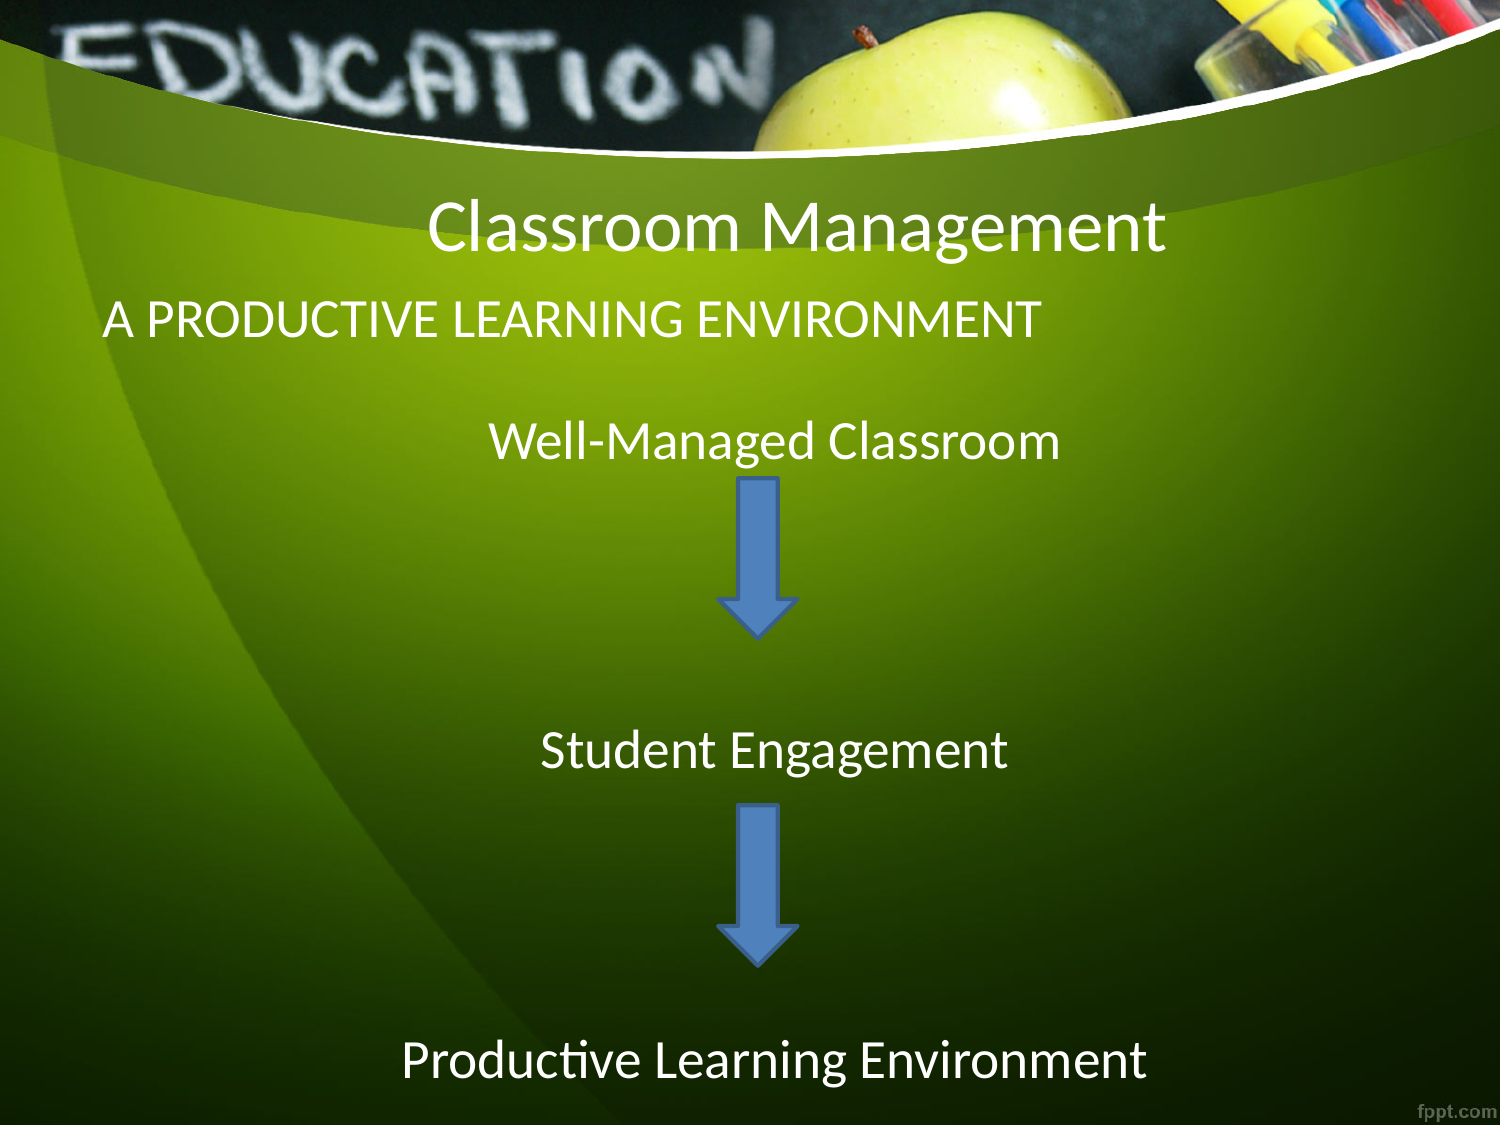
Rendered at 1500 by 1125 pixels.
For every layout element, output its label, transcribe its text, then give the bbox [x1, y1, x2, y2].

title Classroom Management [246, 149, 1349, 275]
text_box [716, 476, 800, 641]
picture [0, 0, 1500, 1125]
text_box [716, 803, 800, 968]
list A PRODUCTIVE LEARNING ENVIRONMENT Well-Managed Classroom Student Engagement Productive Learning Environment [87, 275, 1463, 1102]
